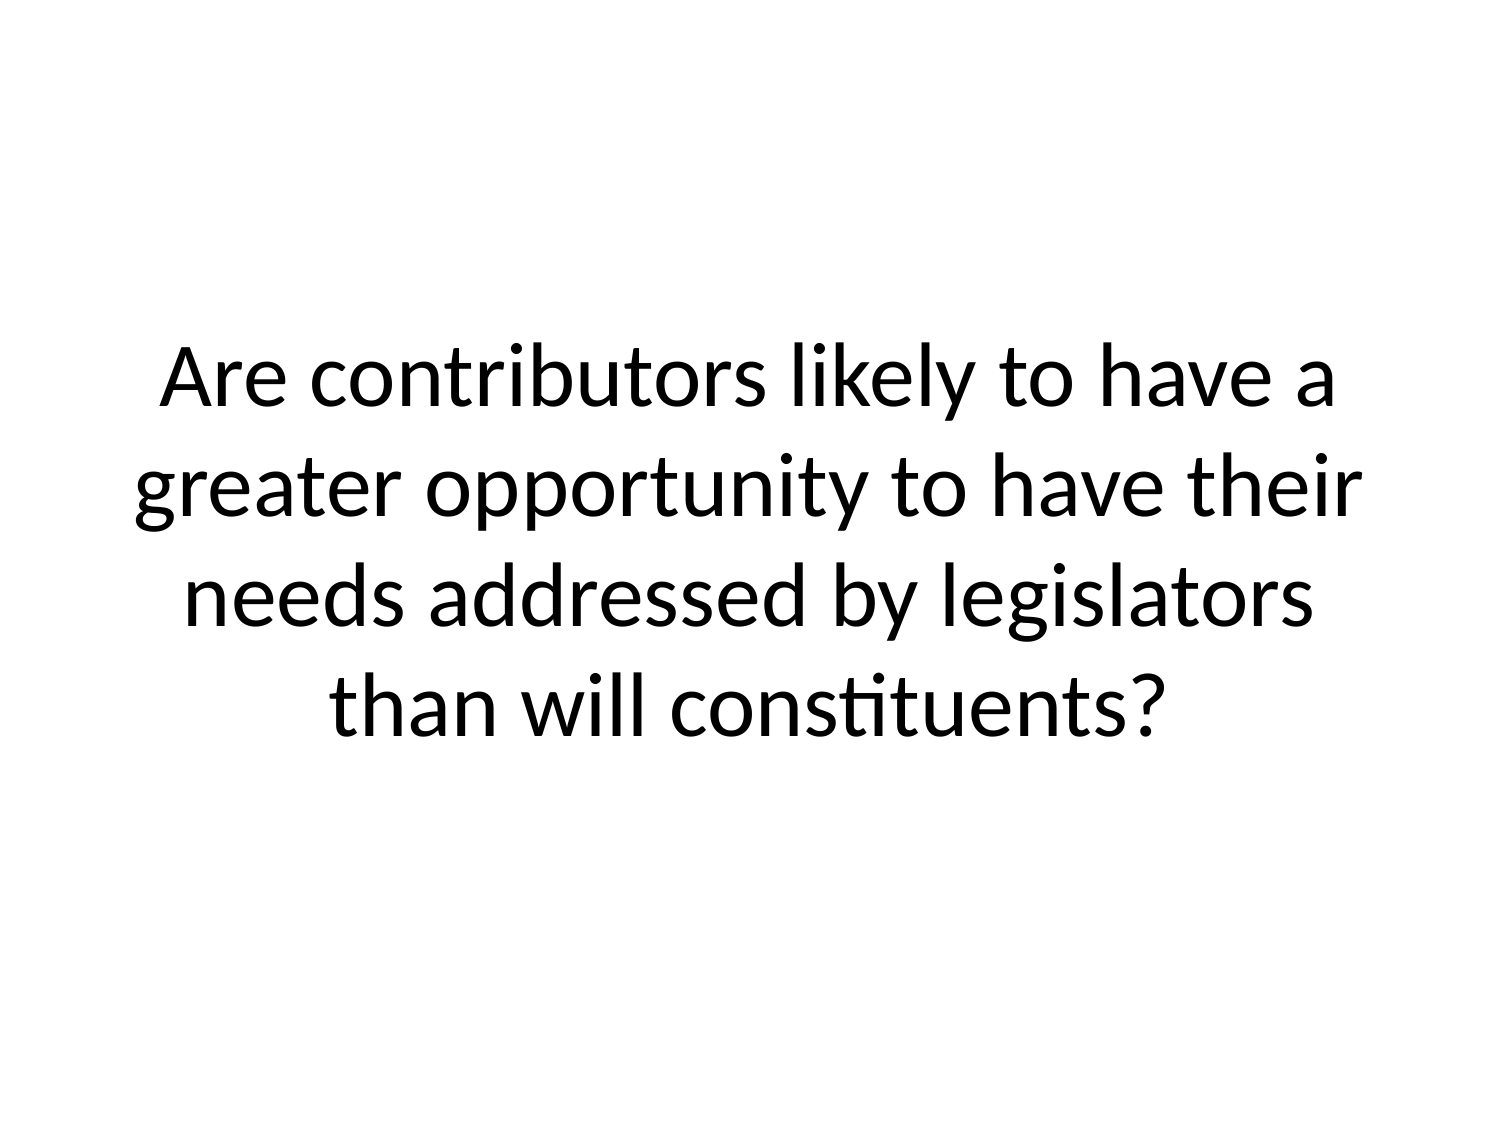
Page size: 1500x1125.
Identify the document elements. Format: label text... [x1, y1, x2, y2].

title Are contributors likely to have a greater opportunity to have their needs addressed by legislators than will constituents? [74, 44, 1426, 1026]
